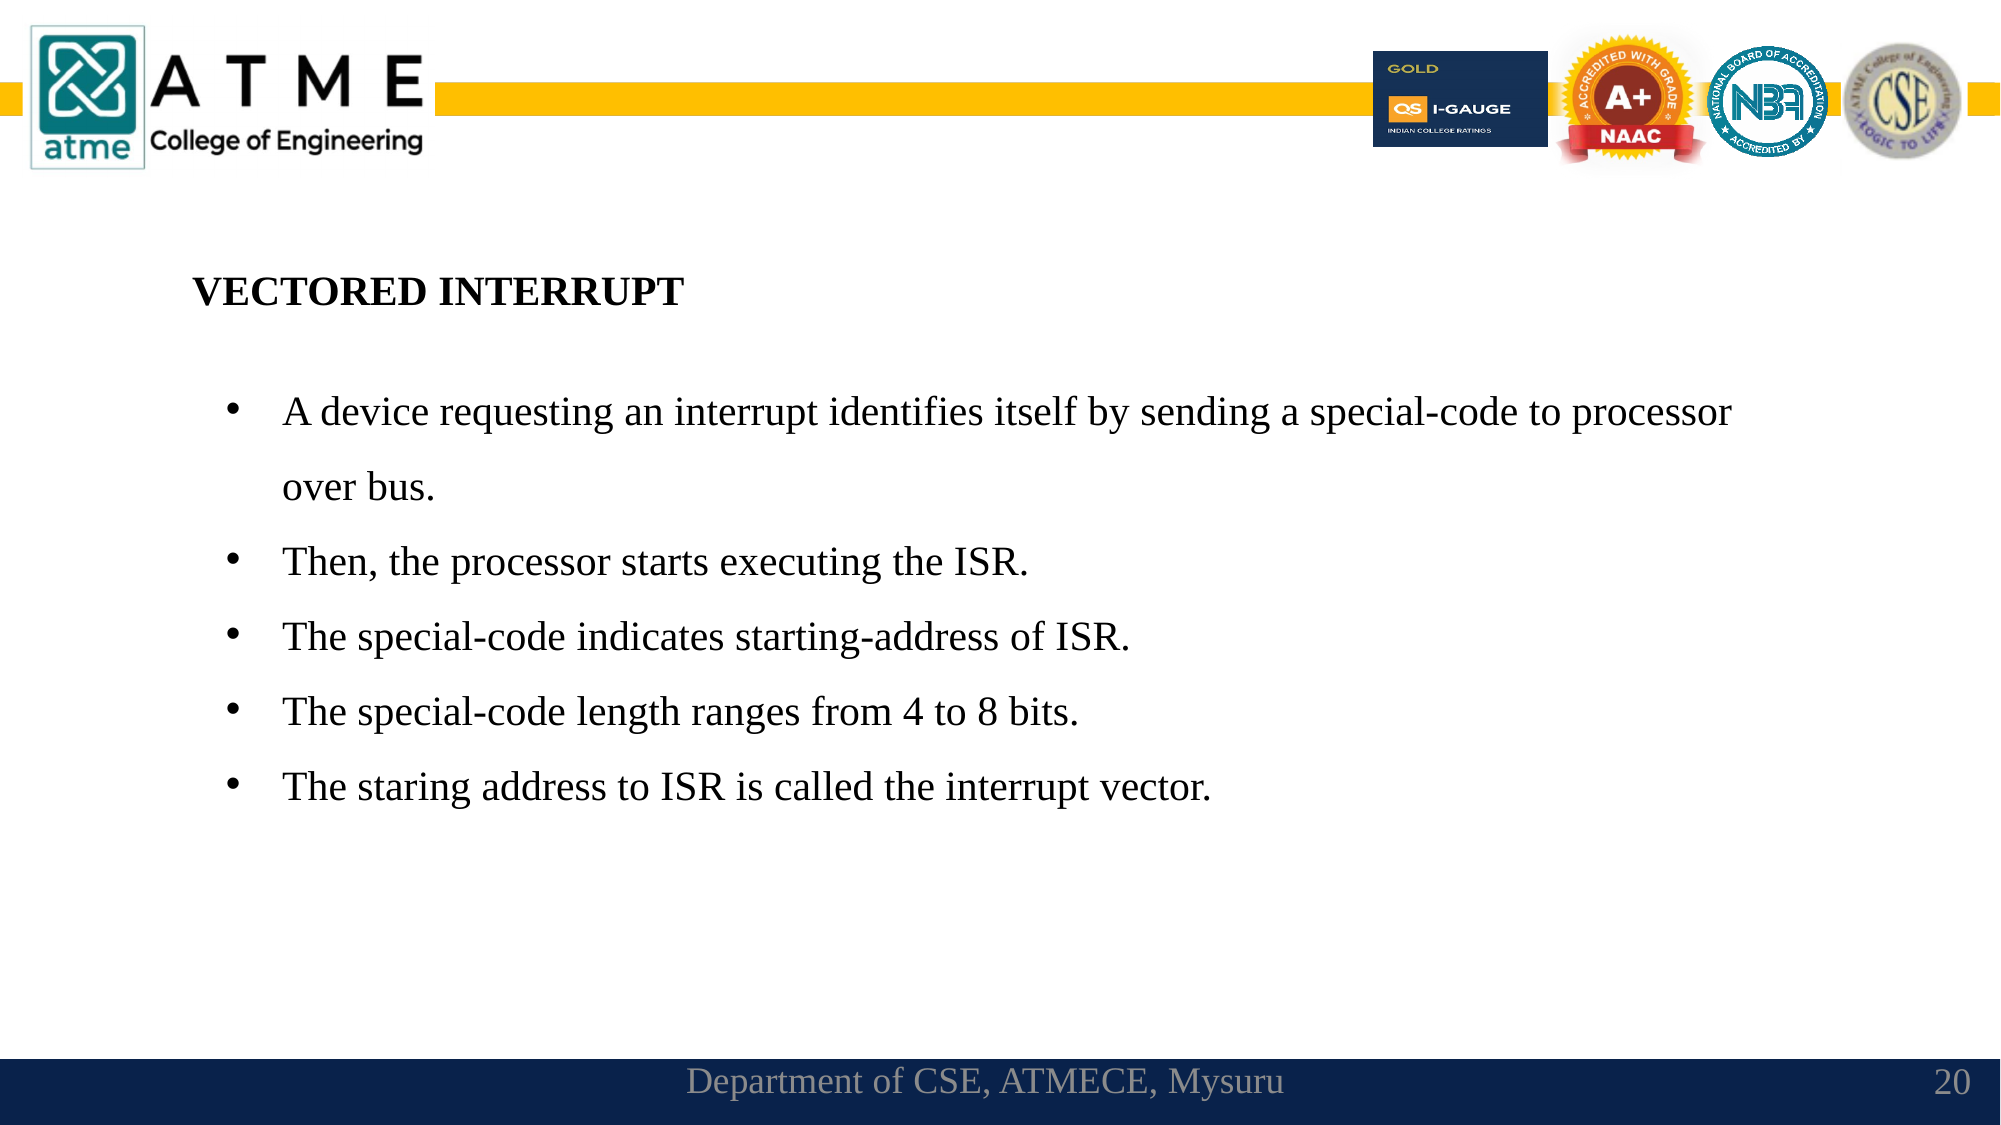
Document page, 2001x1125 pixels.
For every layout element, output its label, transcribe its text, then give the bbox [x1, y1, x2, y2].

footer Department of CSE, ATMECE, Mysuru [501, 1056, 1470, 1102]
slide_number 20 [1511, 1057, 1972, 1103]
text_box VECTORED INTERRUPT [177, 256, 1186, 322]
picture [22, 15, 435, 178]
text_box A device requesting an interrupt identifies itself by sending a special-code to processor over bus. Then, the processor starts executing the ISR. The special-code indicates starting-address of ISR. The special-code length ranges from 4 to 8 bits. The staring address to ISR is called the interrupt vector. [211, 351, 1785, 816]
picture [1373, 20, 1828, 180]
picture [1840, 26, 1968, 176]
picture [0, 1059, 2001, 1125]
